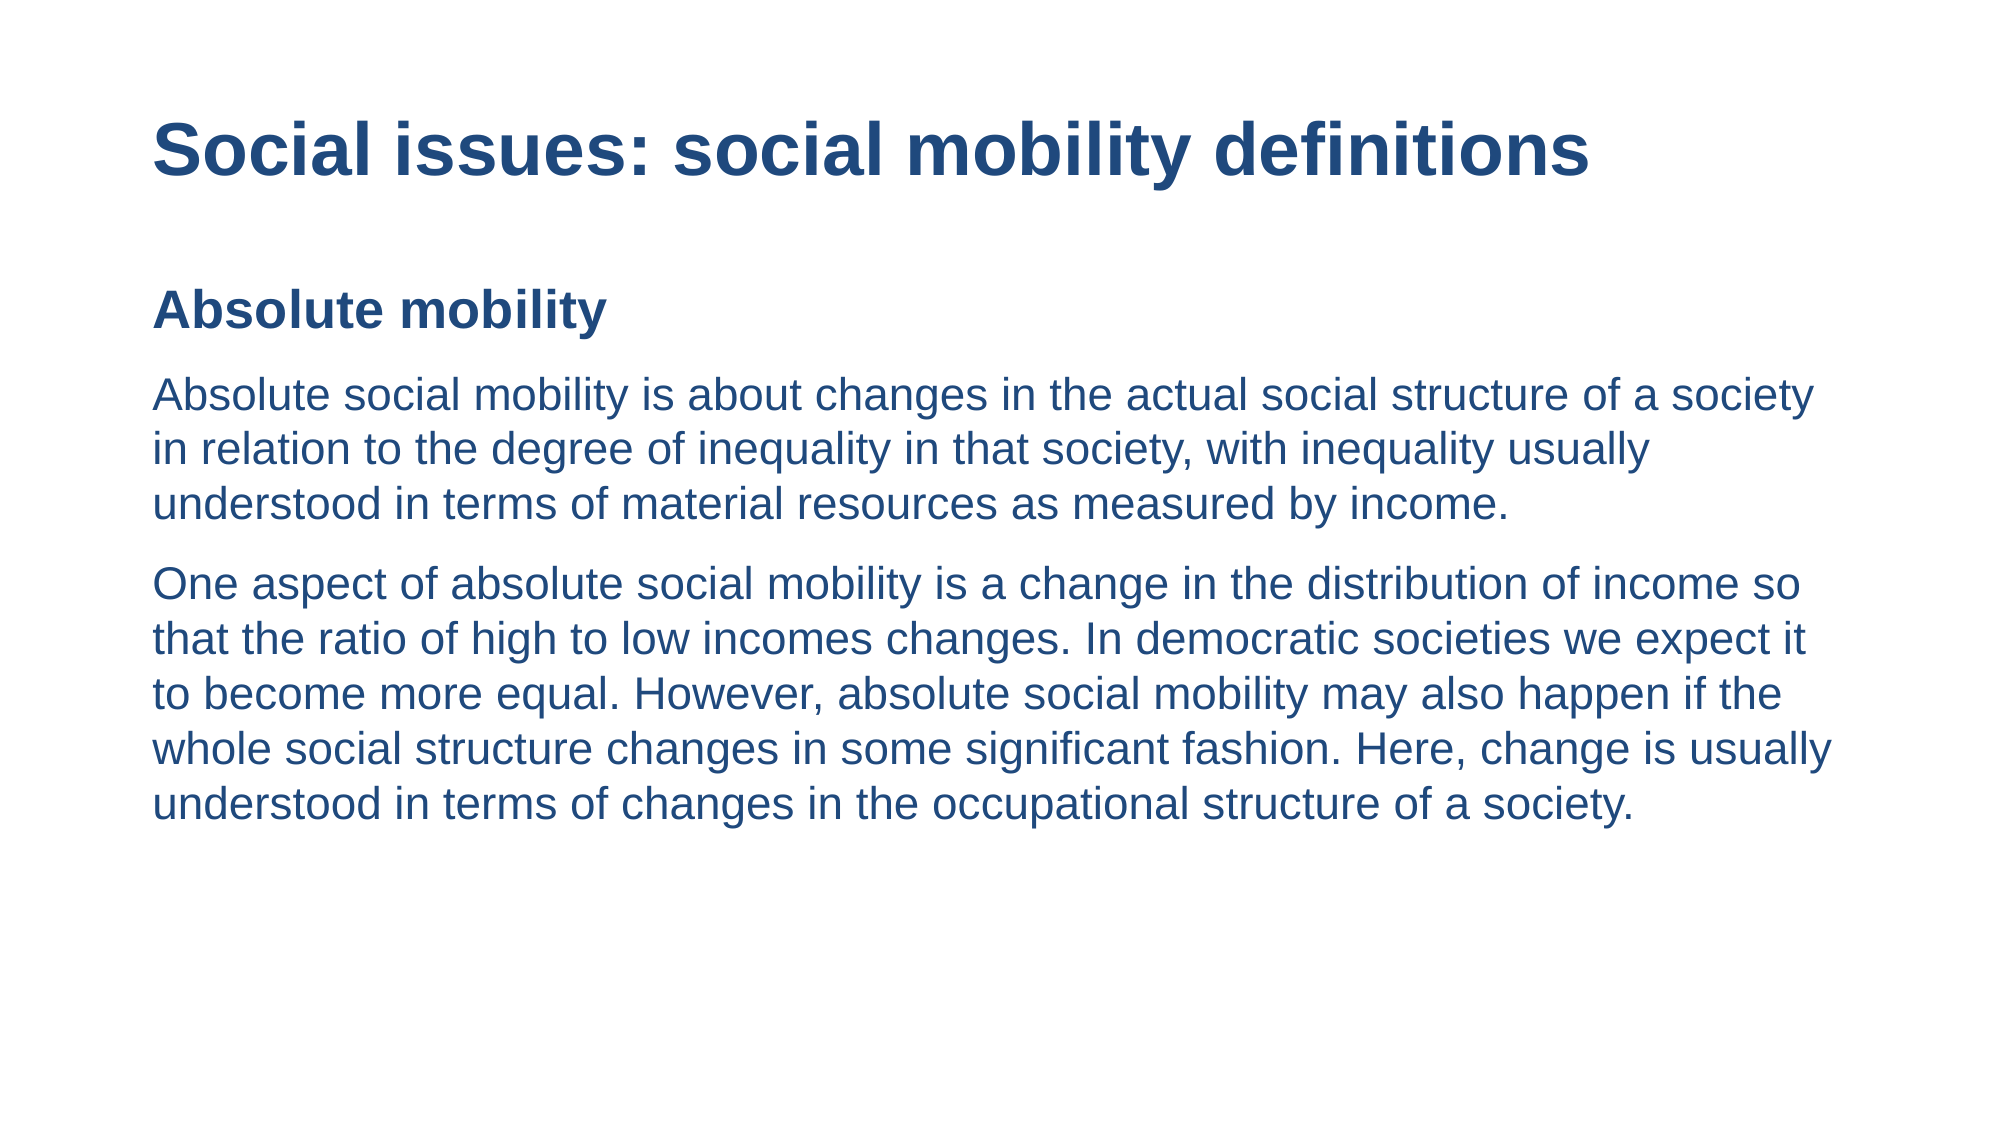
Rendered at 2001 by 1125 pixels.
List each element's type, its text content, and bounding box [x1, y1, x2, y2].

list Absolute mobility Absolute social mobility is about changes in the actual social structure of a society in relation to the degree of inequality in that society, with inequality usually understood in terms of material resources as measured by income. One aspect of absolute social mobility is a change in the distribution of income so that the ratio of high to low incomes changes. In democratic societies we expect it to become more equal. However, absolute social mobility may also happen if the whole social structure changes in some significant fashion. Here, change is usually understood in terms of changes in the occupational structure of a society. [137, 315, 1863, 981]
title Social issues: social mobility definitions [137, 97, 1863, 315]
